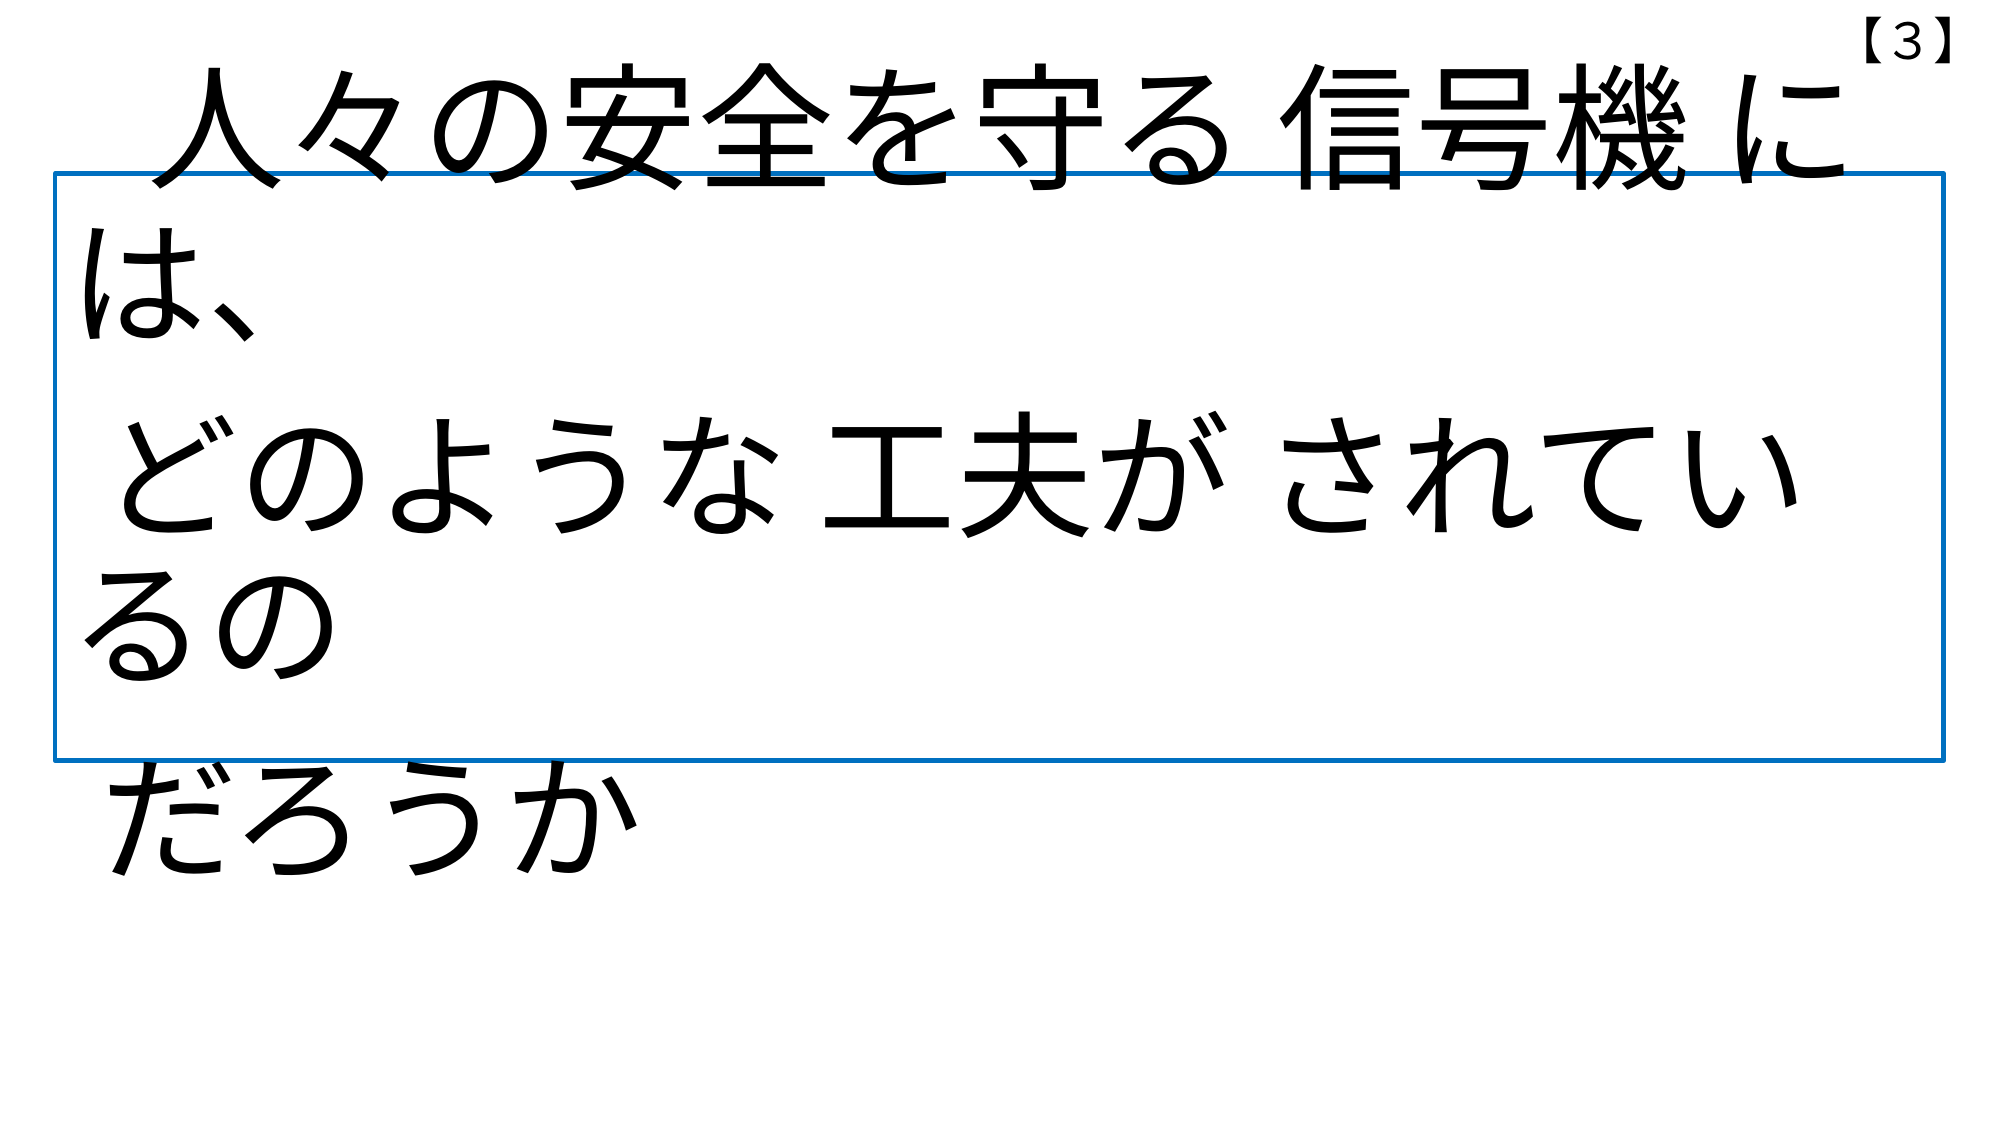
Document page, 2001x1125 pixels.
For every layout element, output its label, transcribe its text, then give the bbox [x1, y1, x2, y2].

title 人々の安全を守る 信号機 には、 どのような 工夫が されているの だろうか [55, 173, 1944, 761]
text_box 【３】 [1818, 1, 2000, 77]
